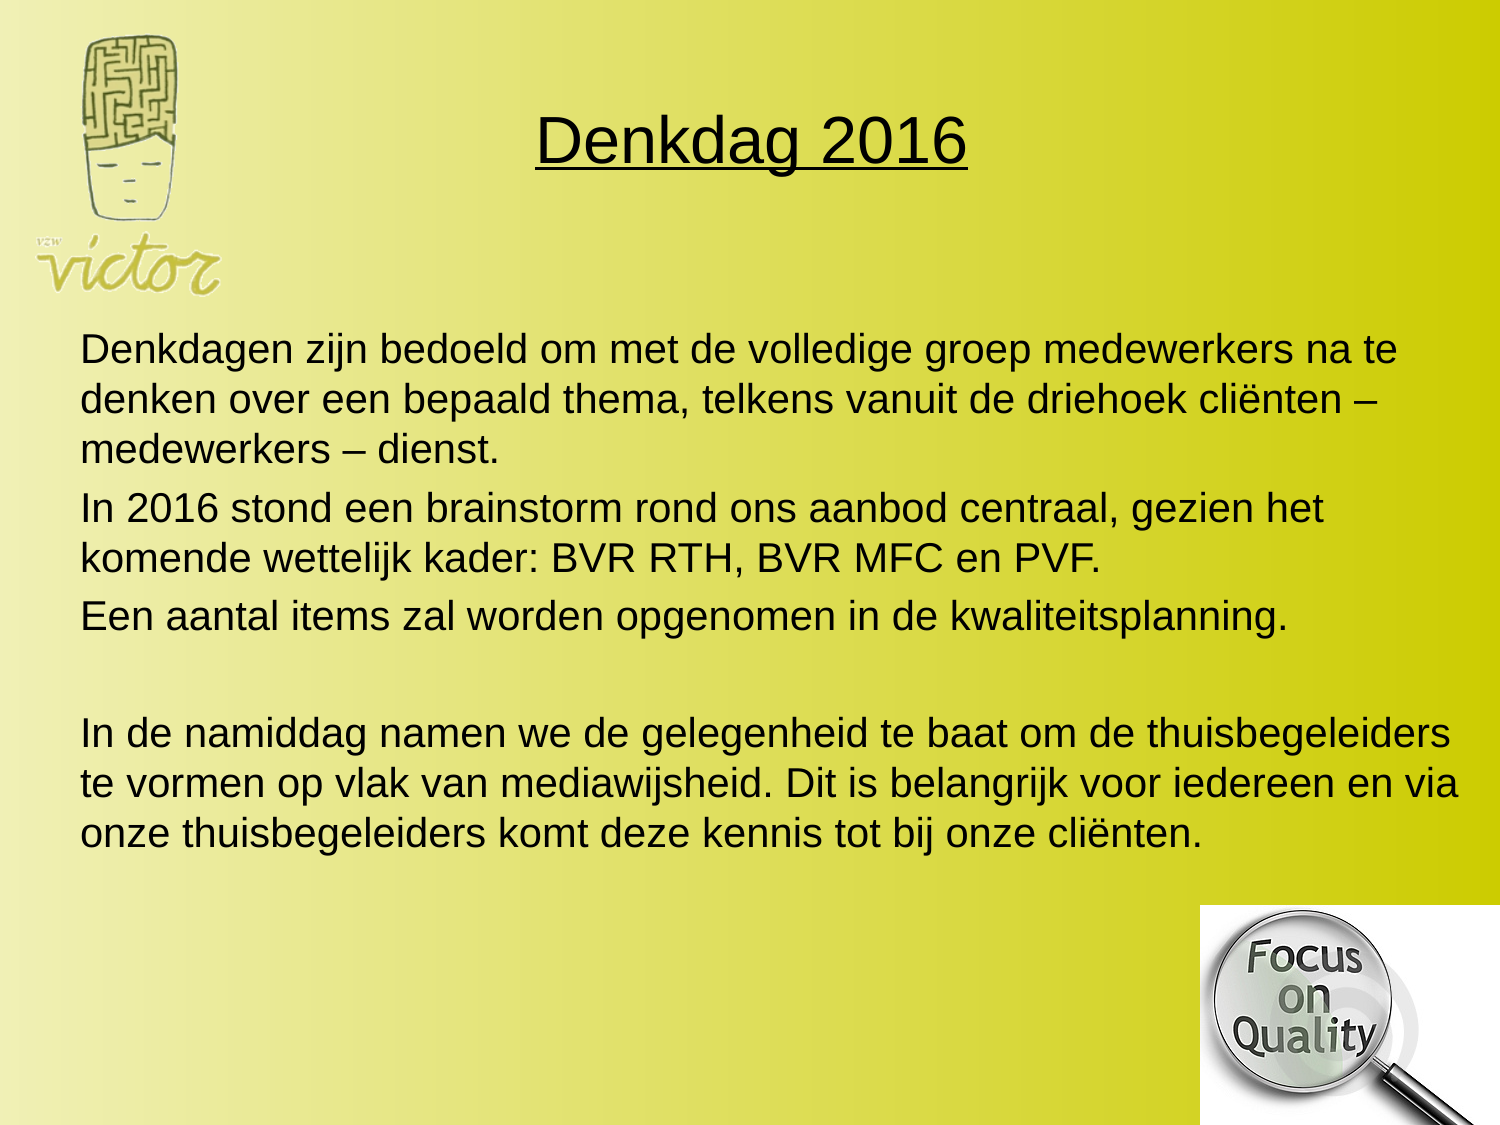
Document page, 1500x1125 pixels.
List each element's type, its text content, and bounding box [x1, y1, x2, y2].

list Denkdagen zijn bedoeld om met de volledige groep medewerkers na te denken over een bepaald thema, telkens vanuit de driehoek cliënten – medewerkers – dienst. In 2016 stond een brainstorm rond ons aanbod centraal, gezien het komende wettelijk kader: BVR RTH, BVR MFC en PVF. Een aantal items zal worden opgenomen in de kwaliteitsplanning. In de namiddag namen we de gelegenheid te baat om de thuisbegeleiders te vormen op vlak van mediawijsheid. Dit is belangrijk voor iedereen en via onze thuisbegeleiders komt deze kennis tot bij onze cliënten. [64, 314, 1500, 1022]
title Denkdag 2016 [76, 42, 1428, 231]
picture [1199, 904, 1500, 1125]
picture [29, 30, 234, 303]
